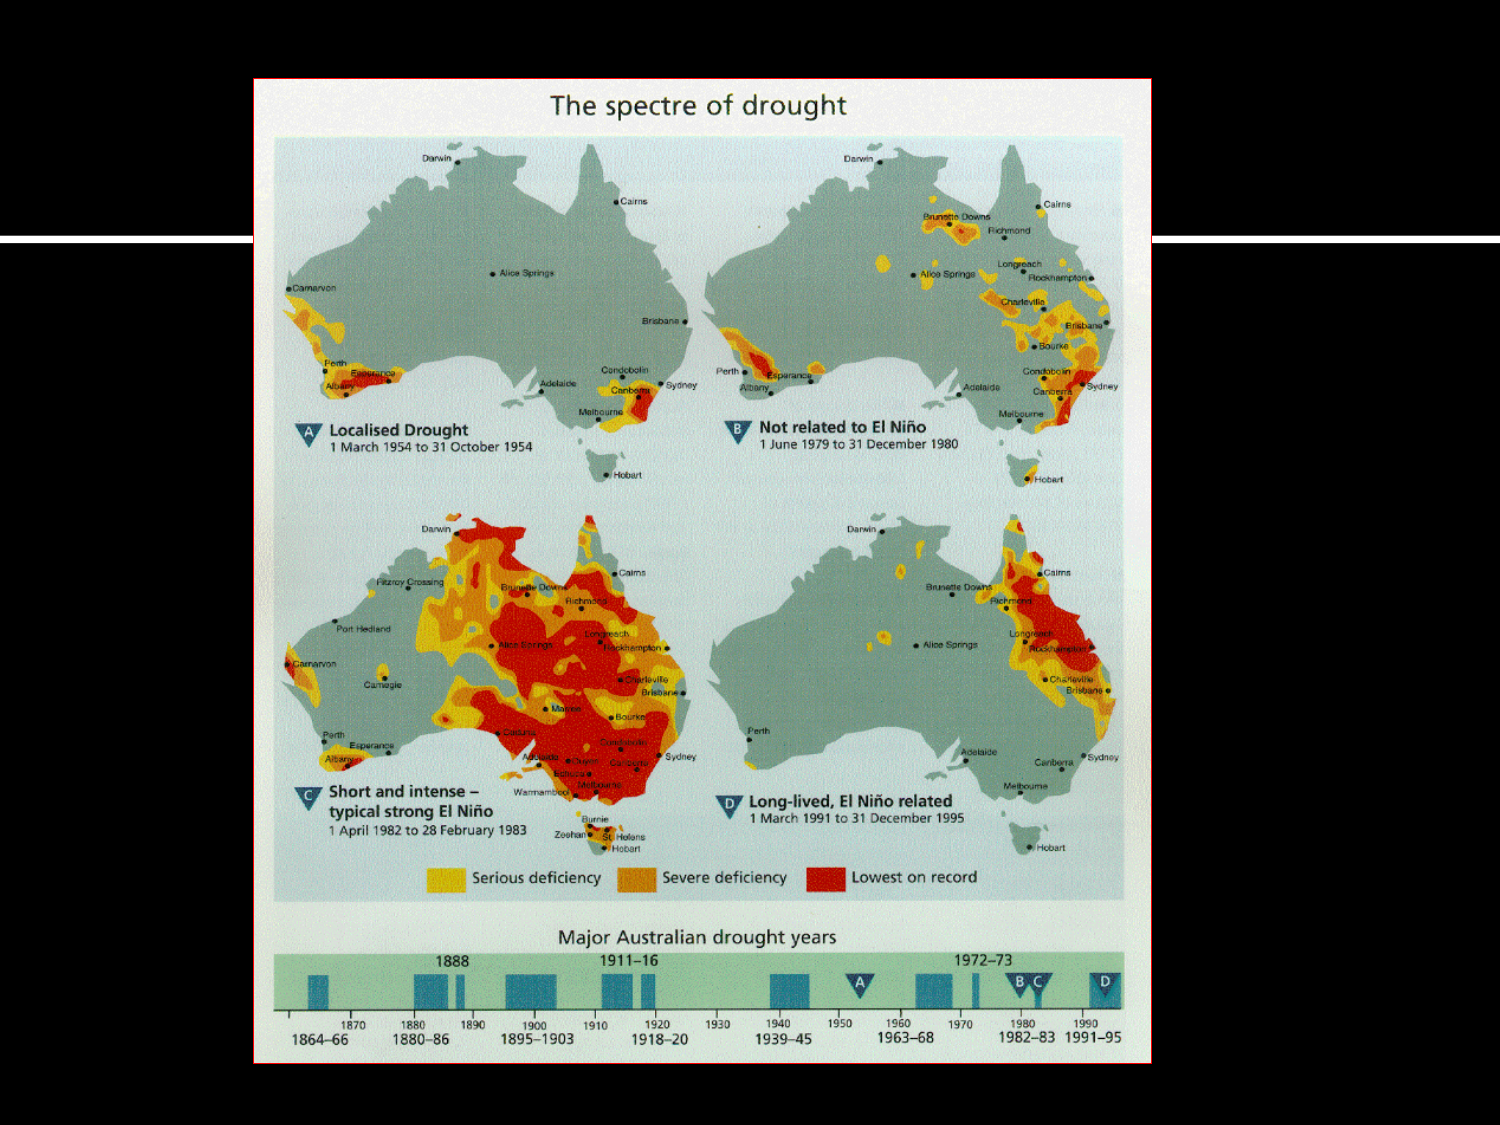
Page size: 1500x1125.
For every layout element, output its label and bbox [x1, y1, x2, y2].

picture [253, 78, 1152, 1064]
